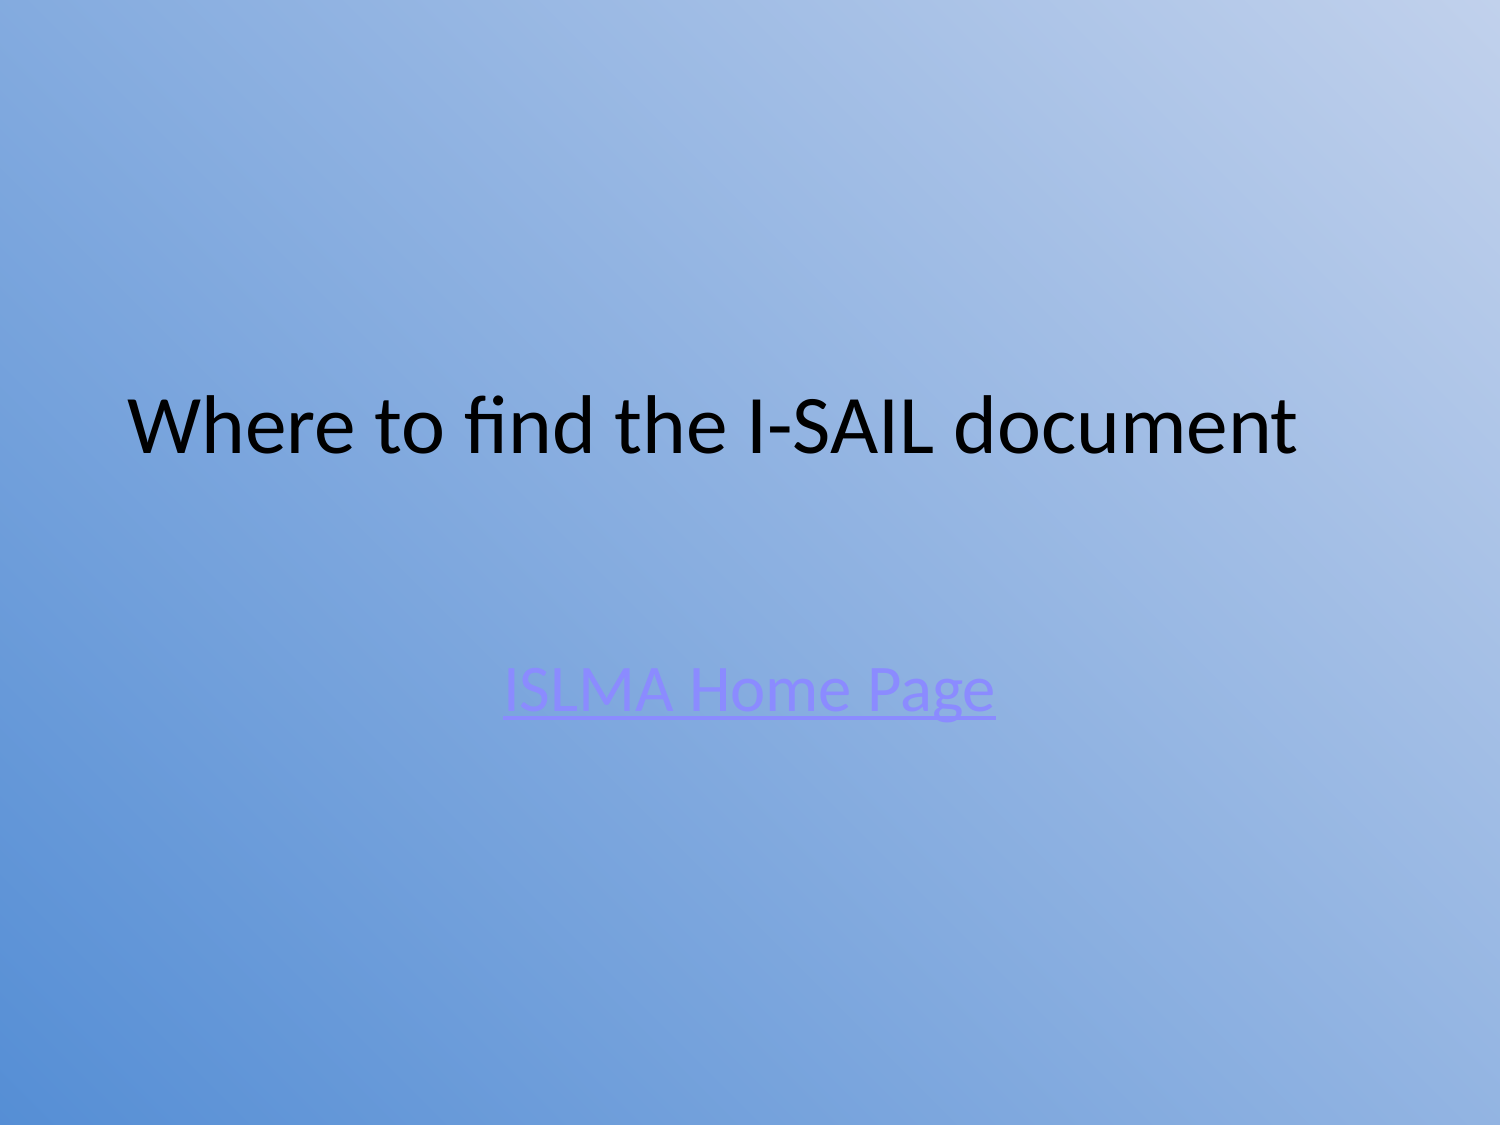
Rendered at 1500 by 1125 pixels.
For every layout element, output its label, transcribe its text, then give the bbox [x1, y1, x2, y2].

subtitle ISLMA Home Page [225, 637, 1275, 925]
title Where to find the I-SAIL document [112, 249, 1388, 591]
